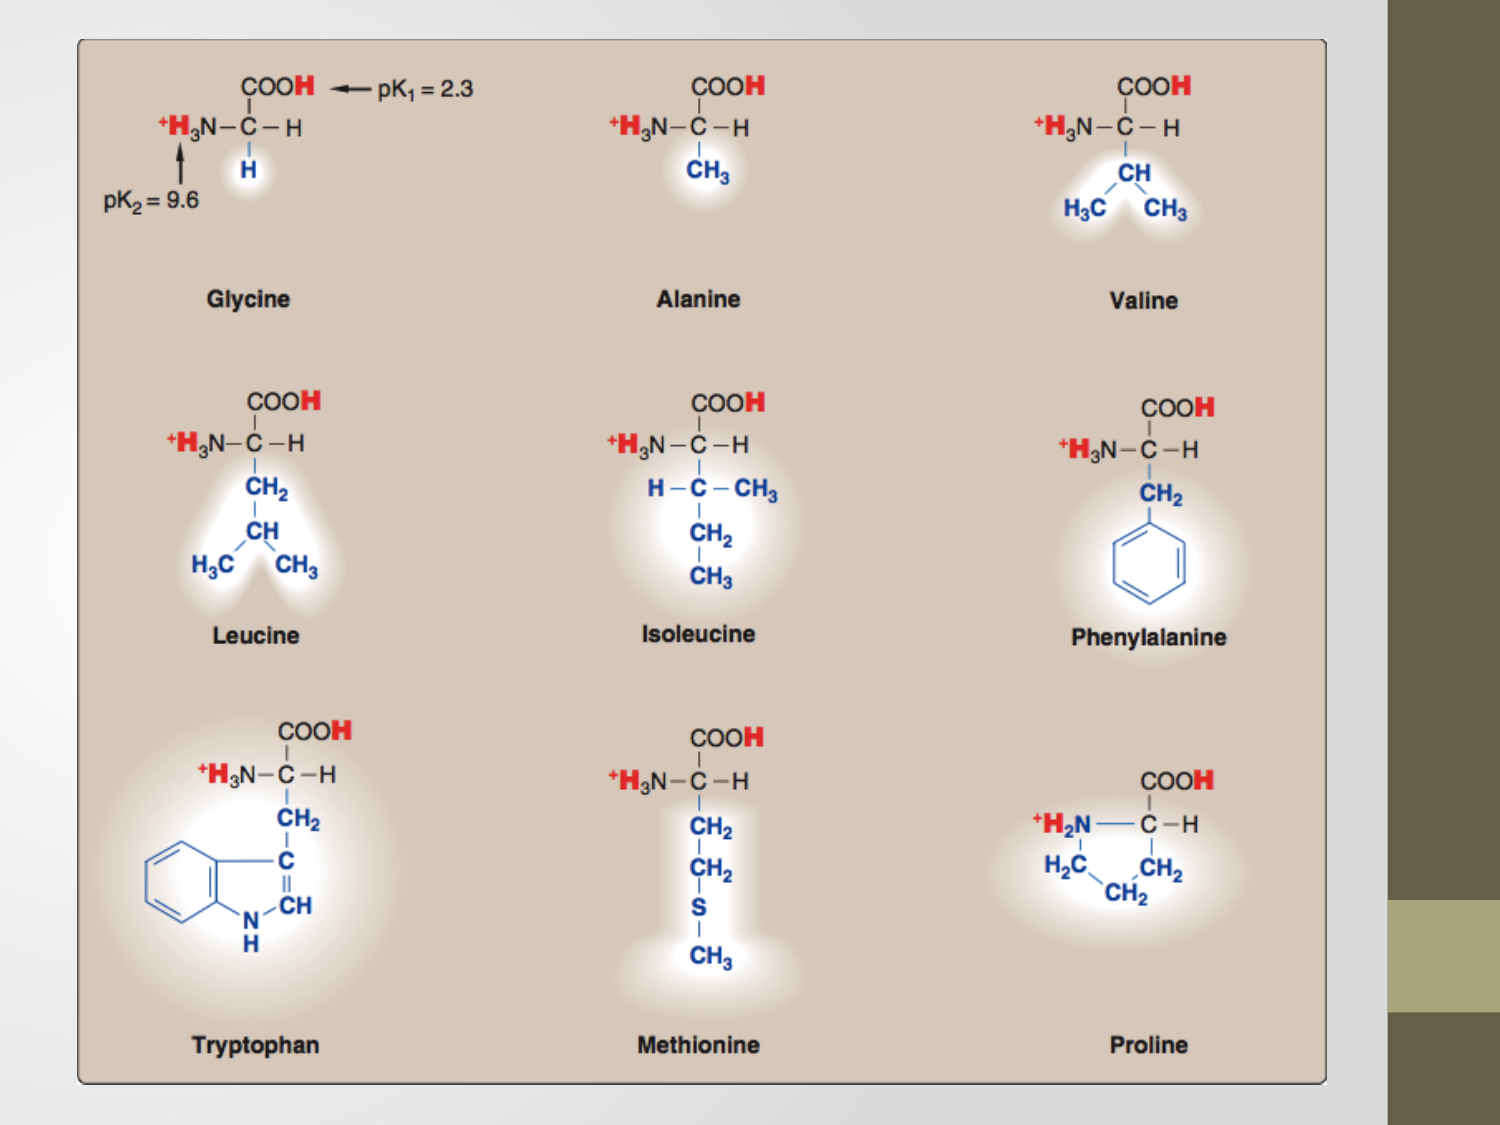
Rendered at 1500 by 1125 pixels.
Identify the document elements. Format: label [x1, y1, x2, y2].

picture [76, 38, 1327, 1086]
